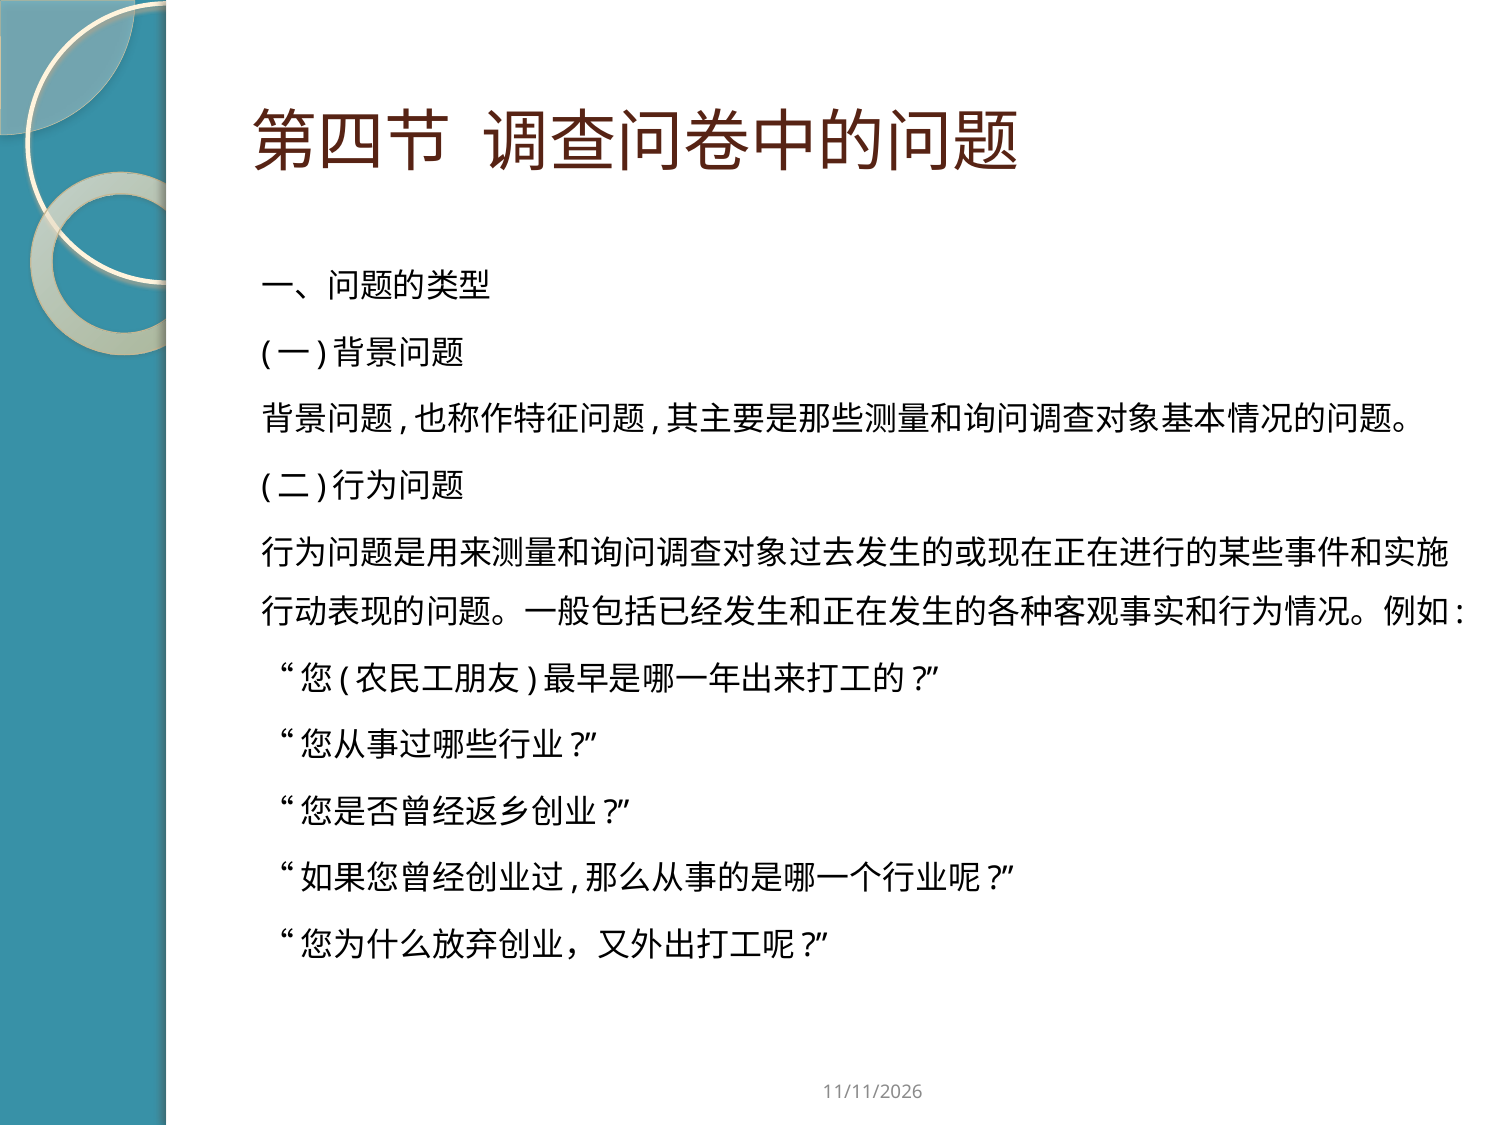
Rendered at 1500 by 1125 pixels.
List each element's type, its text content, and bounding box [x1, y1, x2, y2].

list 一、问题的类型 (一)背景问题 背景问题,也称作特征问题,其主要是那些测量和询问调查对象基本情况的问题。 (二)行为问题 行为问题是用来测量和询问调查对象过去发生的或现在正在进行的某些事件和实施行动表现的问题。一般包括已经发生和正在发生的各种客观事实和行为情况。例如: “您(农民工朋友)最早是哪一年出来打工的?” “您从事过哪些行业?” “您是否曾经返乡创业?” “如果您曾经创业过,那么从事的是哪一个行业呢?” “您为什么放弃创业，又外出打工呢?” [235, 237, 1466, 1024]
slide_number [587, 1034, 938, 1113]
title 第四节 调查问卷中的问题 [235, 45, 1466, 233]
